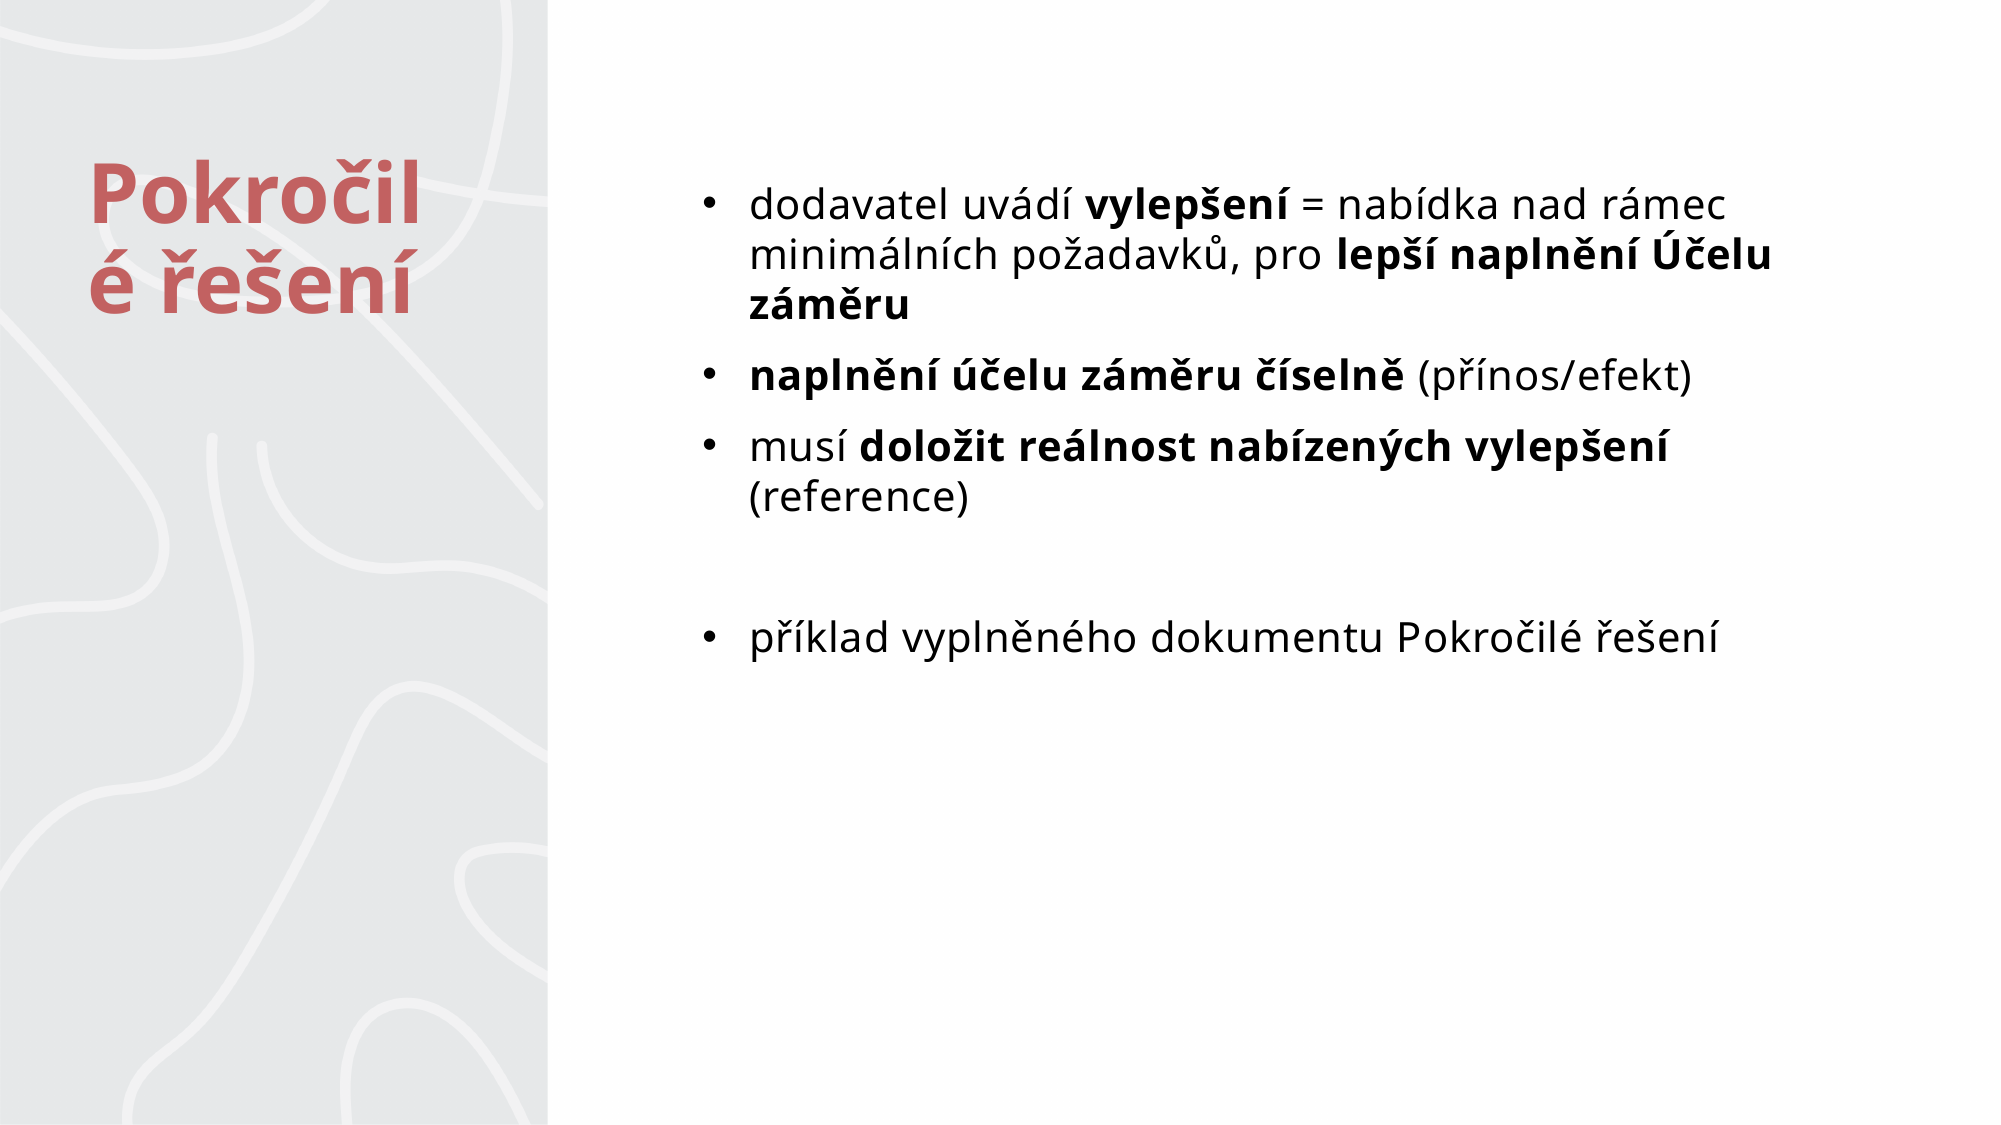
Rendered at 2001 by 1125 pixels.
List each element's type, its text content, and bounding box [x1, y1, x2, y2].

subtitle dodavatel uvádí vylepšení = nabídka nad rámec minimálních požadavků, pro lepší naplnění Účelu záměru naplnění účelu záměru číselně (přínos/efekt) musí doložit reálnost nabízených vylepšení (reference) příklad vyplněného dokumentu Pokročilé řešení [687, 170, 1864, 955]
picture [0, 0, 2001, 1125]
title Pokročilé řešení [72, 143, 481, 390]
